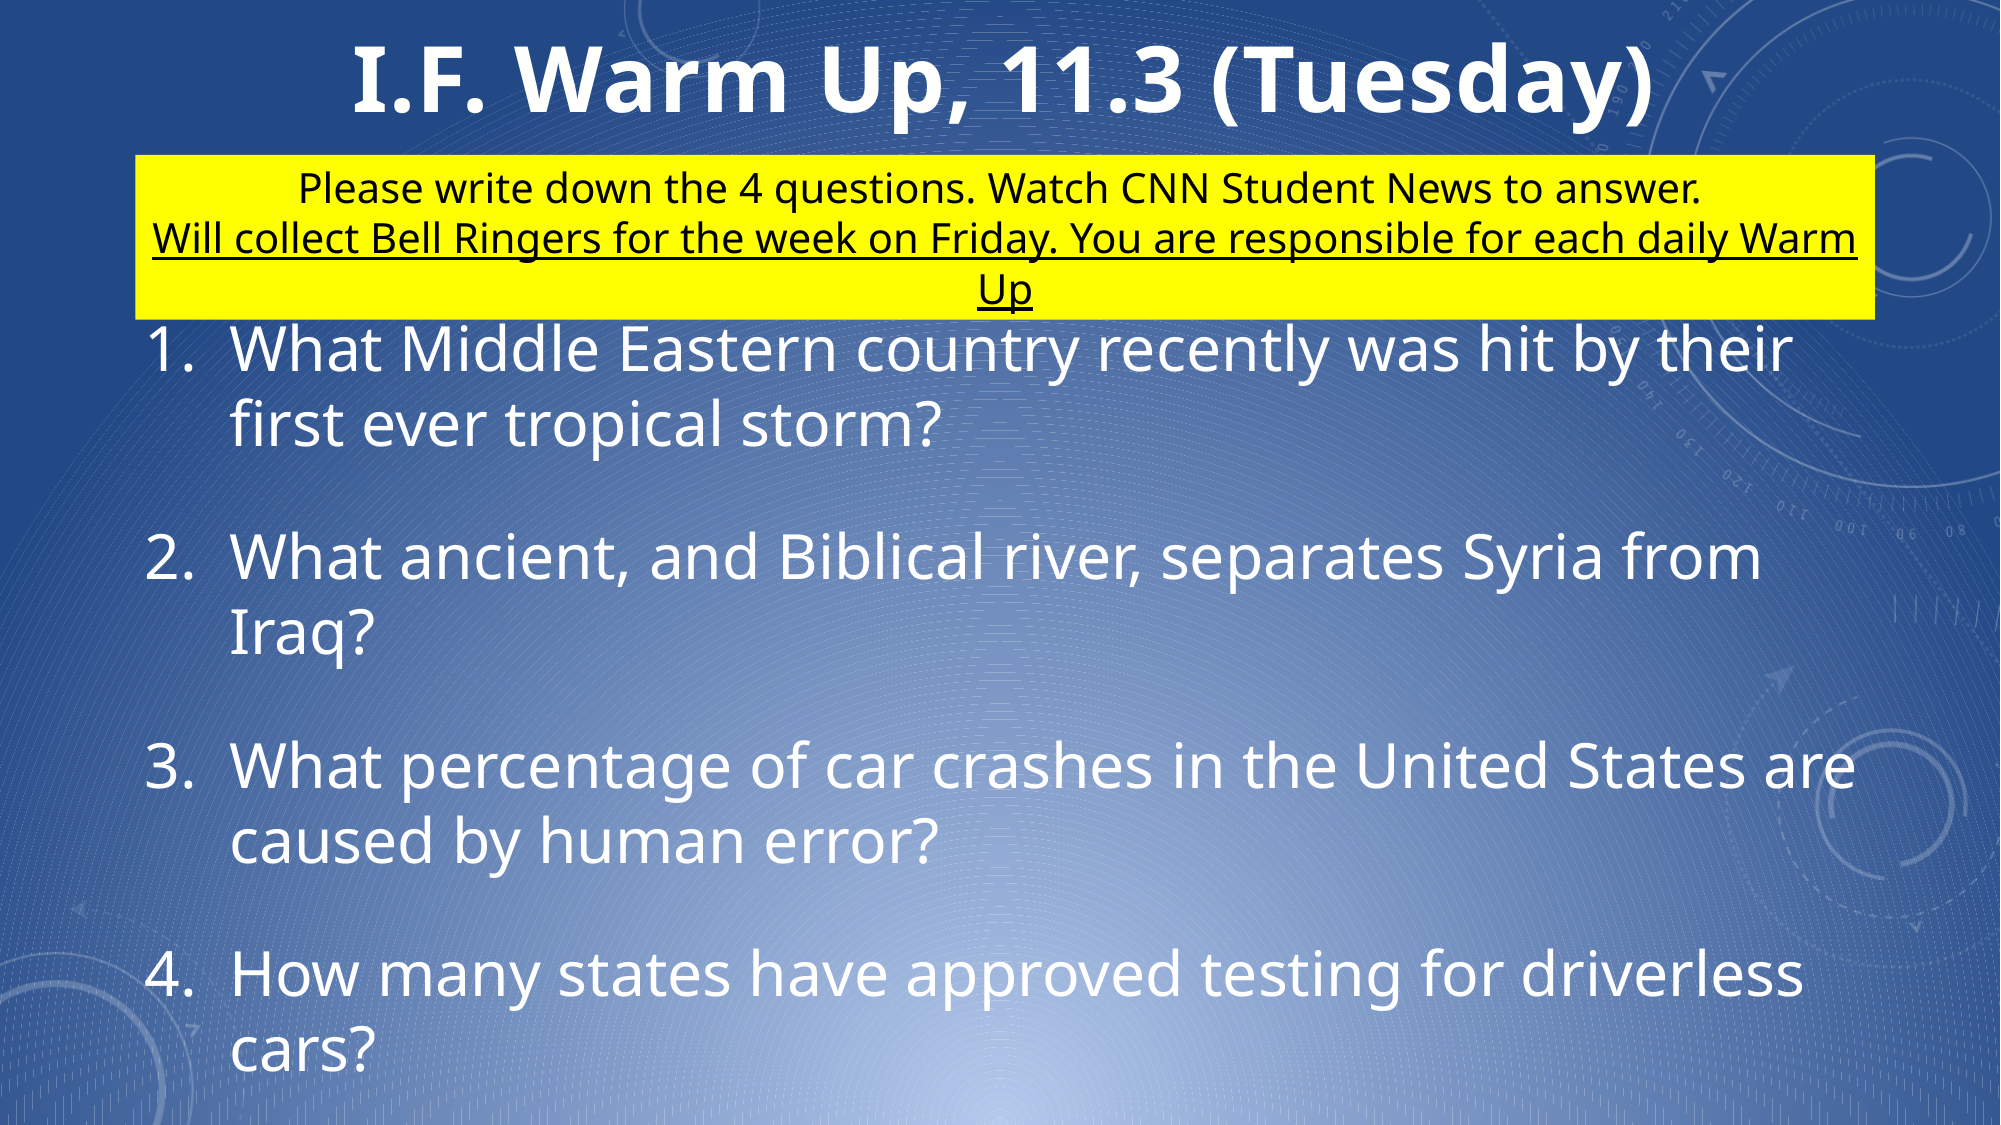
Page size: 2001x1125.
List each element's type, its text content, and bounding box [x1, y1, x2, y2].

picture [0, 0, 2000, 1125]
text_box Please write down the 4 questions. Watch CNN Student News to answer. Will collect Bell Ringers for the week on Friday. You are responsible for each daily Warm Up [135, 154, 1875, 301]
text_box I.F. Warm Up, 11.3 (Tuesday) [135, 13, 1875, 139]
text_box What Middle Eastern country recently was hit by their first ever tropical storm? What ancient, and Biblical river, separates Syria from Iraq? What percentage of car crashes in the United States are caused by human error? How many states have approved testing for driverless cars? [67, 301, 1943, 1092]
